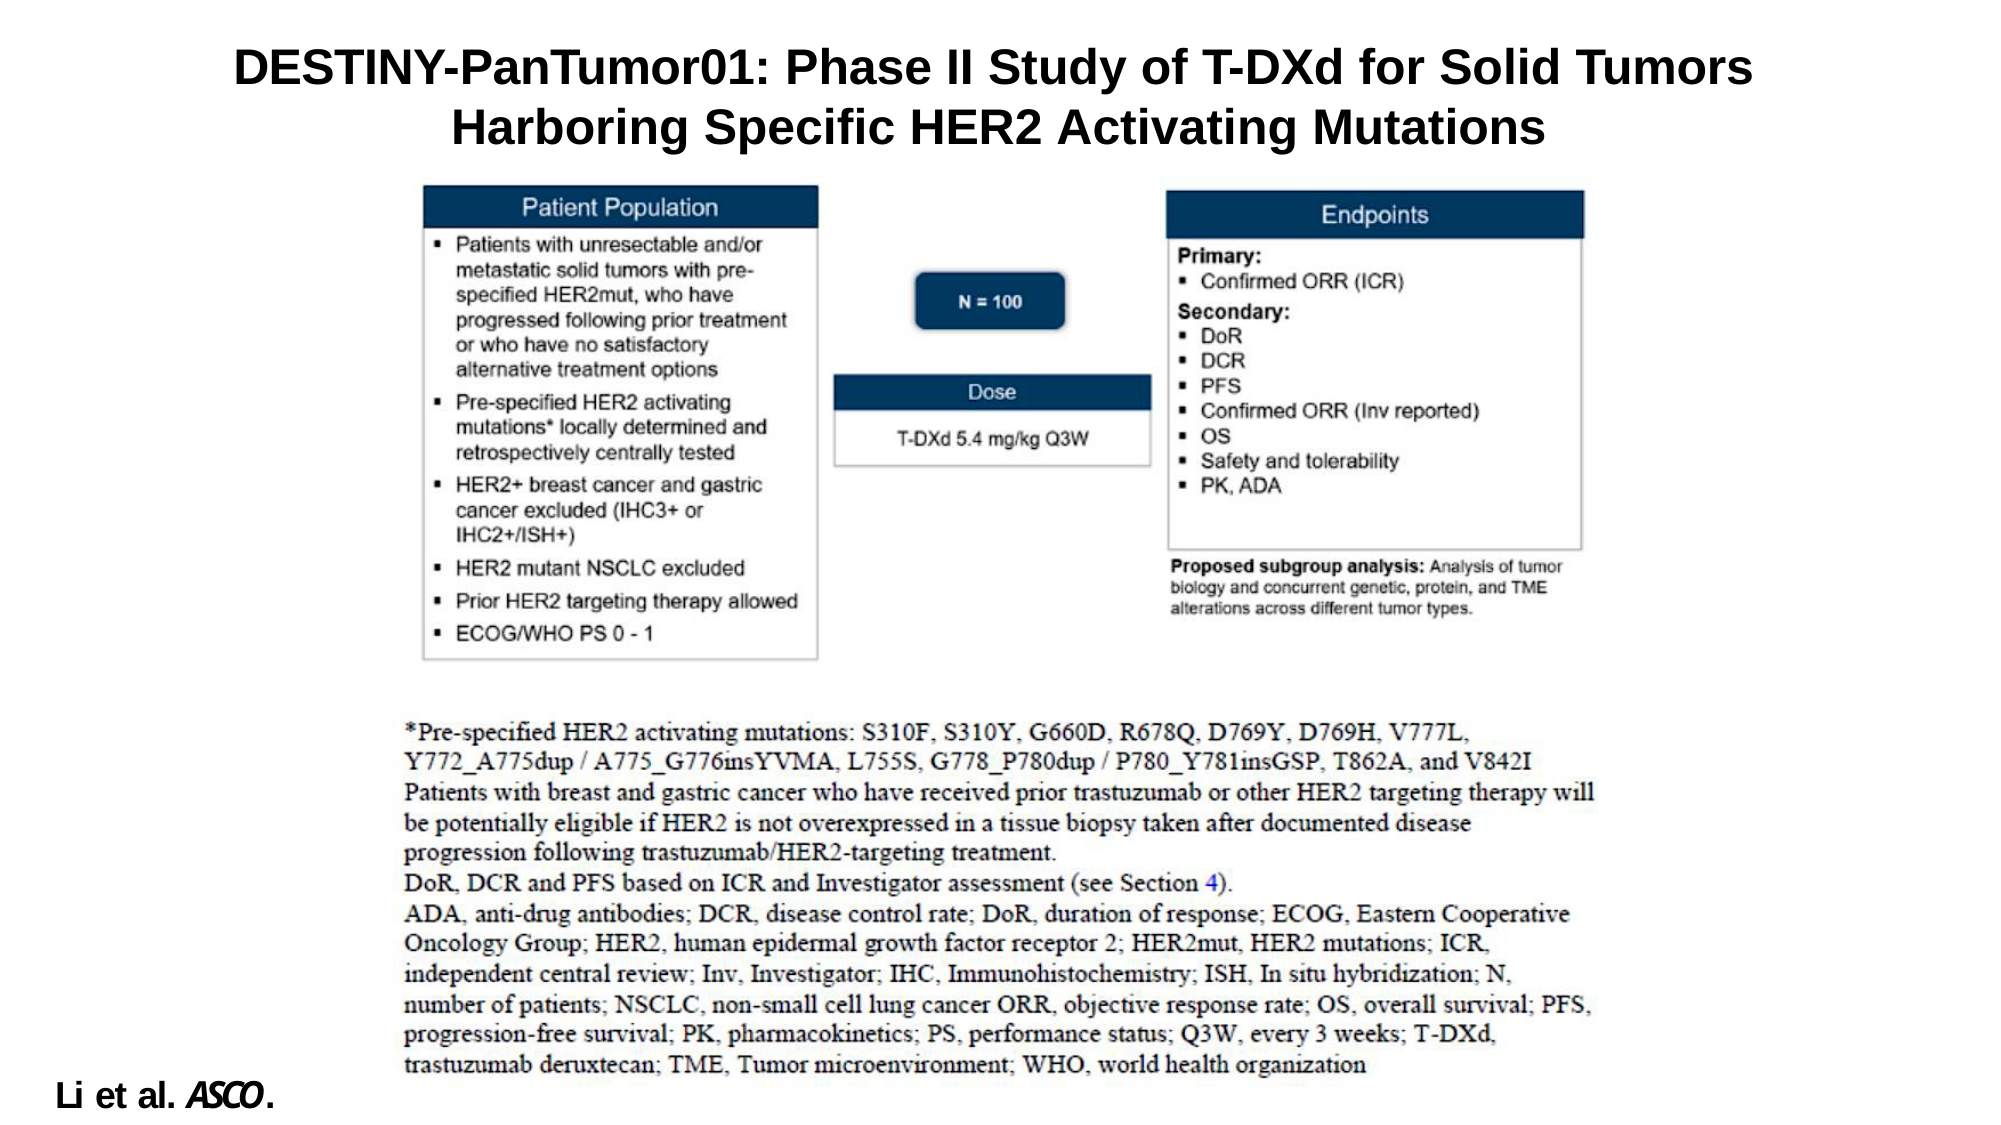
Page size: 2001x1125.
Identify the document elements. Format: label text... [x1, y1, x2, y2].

title DESTINY-PanTumor01: Phase II Study of T-DXd for Solid Tumors Harboring Specific HER2 Activating Mutations [28, 32, 1971, 223]
text_box Li et al. ASCO. 2021 [53, 1068, 356, 1125]
picture [393, 174, 1599, 1088]
